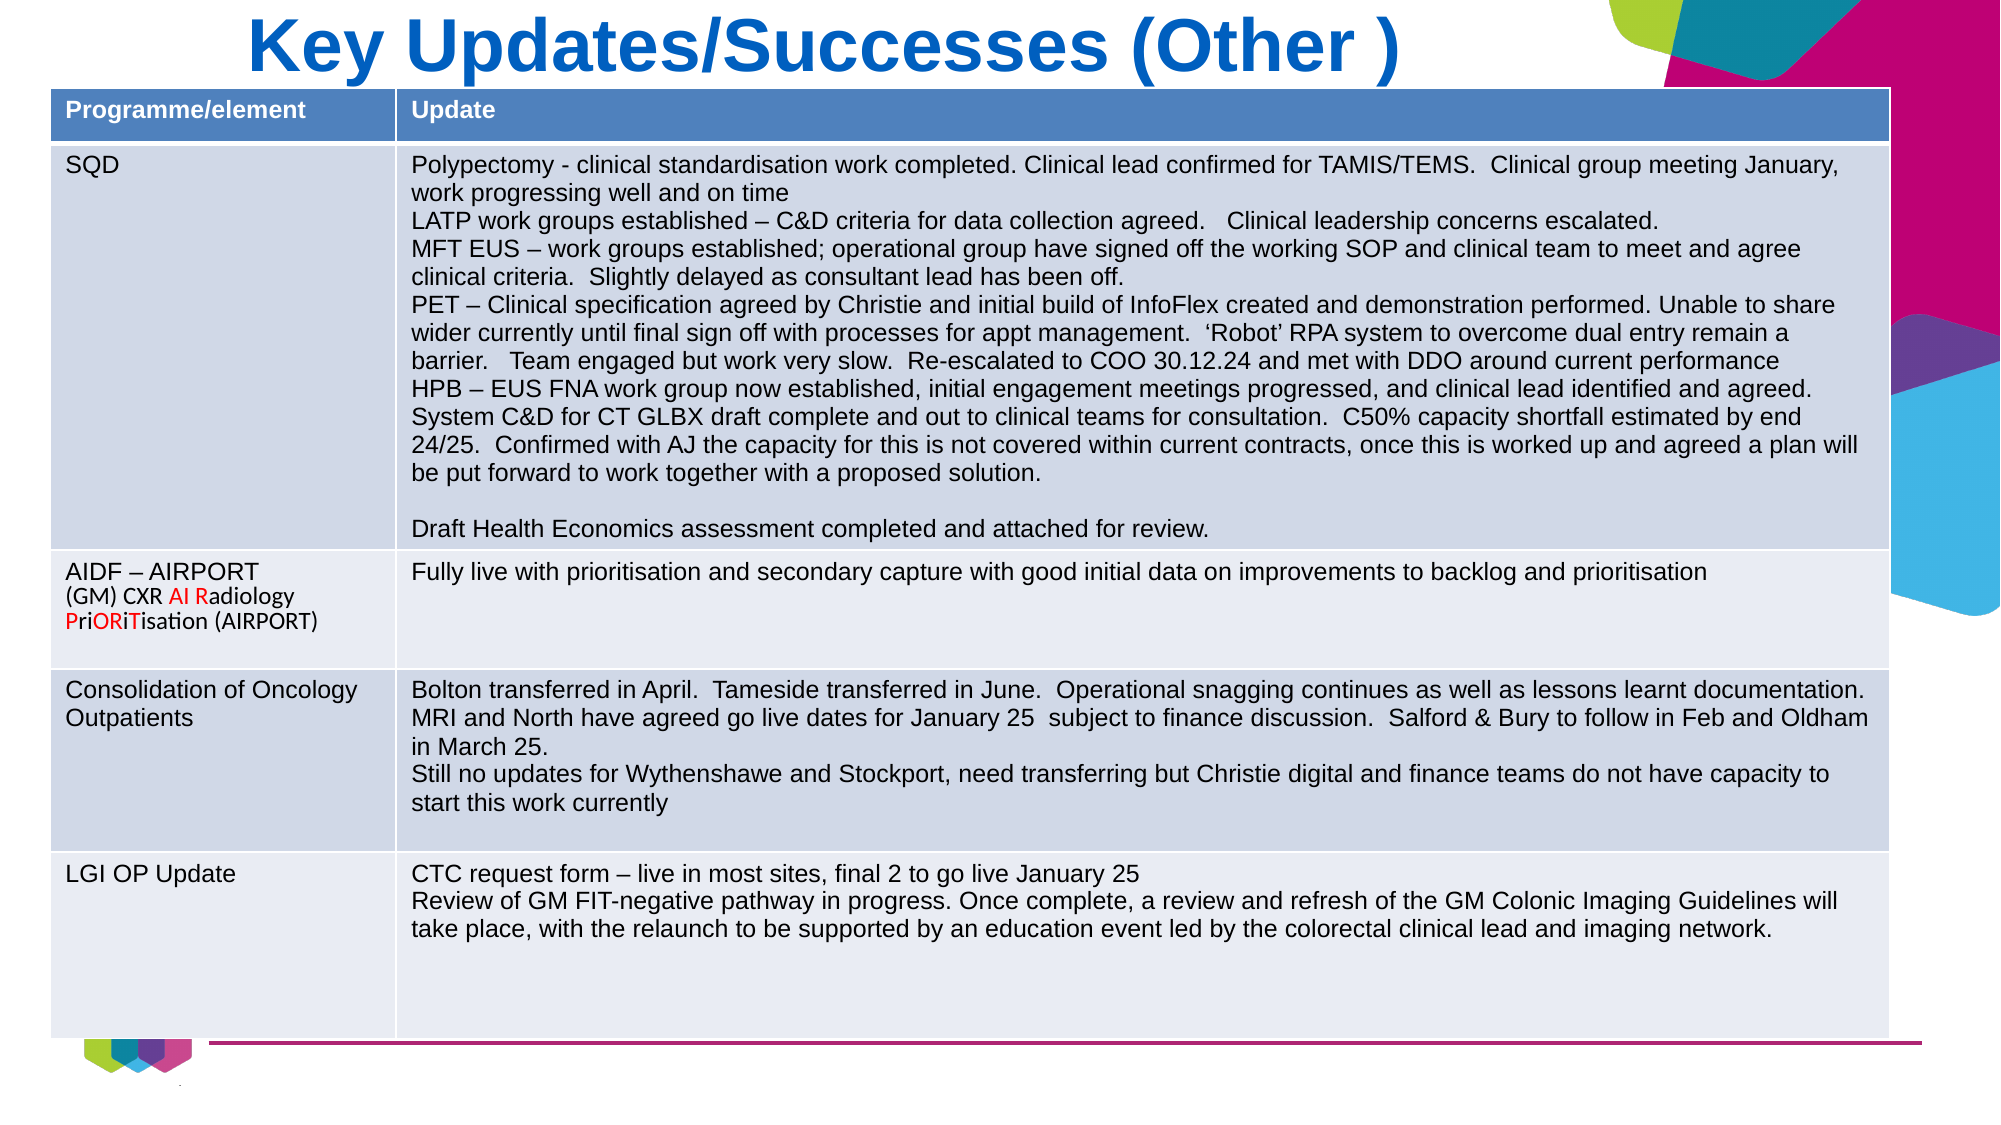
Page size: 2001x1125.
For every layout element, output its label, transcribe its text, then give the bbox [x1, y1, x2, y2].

table_cell Consolidation of Oncology Outpatients [51, 670, 395, 851]
picture [1458, 0, 2000, 765]
list Key Updates/Successes (Other ) [232, 0, 1578, 65]
table_cell Polypectomy - clinical standardisation work completed. Clinical lead confirmed for TAMIS/TEMS. Clinical group meeting January, work progressing well and on time LATP work groups established – C&D criteria for data collection agreed. Clinical leadership concerns escalated. MFT EUS – work groups established; operational group have signed off the working SOP and clinical team to meet and agree clinical criteria. Slightly delayed as consultant lead has been off. PET – Clinical specification agreed by Christie and initial build of InfoFlex created and demonstration performed. Unable to share wider currently until final sign off with processes for appt management. ‘Robot’ RPA system to overcome dual entry remain a barrier. Team engaged but work very slow. Re-escalated to COO 30.12.24 and met with DDO around current performance HPB – EUS FNA work group now established, initial engagement meetings progressed, and clinical lead identified and agreed. System C&D for CT GLBX draft complete and out to clinical teams for consultation. C50% capacity shortfall estimated by end 24/25. Confirmed with AJ the capacity for this is not covered within current contracts, once this is worked up and agreed a plan will be put forward to work together with a proposed solution. Draft Health Economics assessment completed and attached for review. [397, 146, 1889, 549]
table_cell Fully live with prioritisation and secondary capture with good initial data on improvements to backlog and prioritisation [397, 551, 1889, 668]
table_header Update [397, 89, 1889, 141]
table_cell AIDF – AIRPORT (GM) CXR AI Radiology PriORiTisation (AIRPORT) [51, 551, 395, 668]
table_header Programme/element [51, 89, 395, 141]
table_cell Bolton transferred in April. Tameside transferred in June. Operational snagging continues as well as lessons learnt documentation. MRI and North have agreed go live dates for January 25 subject to finance discussion. Salford & Bury to follow in Feb and Oldham in March 25. Still no updates for Wythenshawe and Stockport, need transferring but Christie digital and finance teams do not have capacity to start this work currently [397, 670, 1889, 851]
table_cell CTC request form – live in most sites, final 2 to go live January 25 Review of GM FIT-negative pathway in progress. Once complete, a review and refresh of the GM Colonic Imaging Guidelines will take place, with the relaunch to be supported by an education event led by the colorectal clinical lead and imaging network. [397, 853, 1889, 1038]
picture [37, 1012, 240, 1086]
table_cell SQD [51, 146, 395, 549]
table_cell LGI OP Update [51, 853, 395, 1038]
